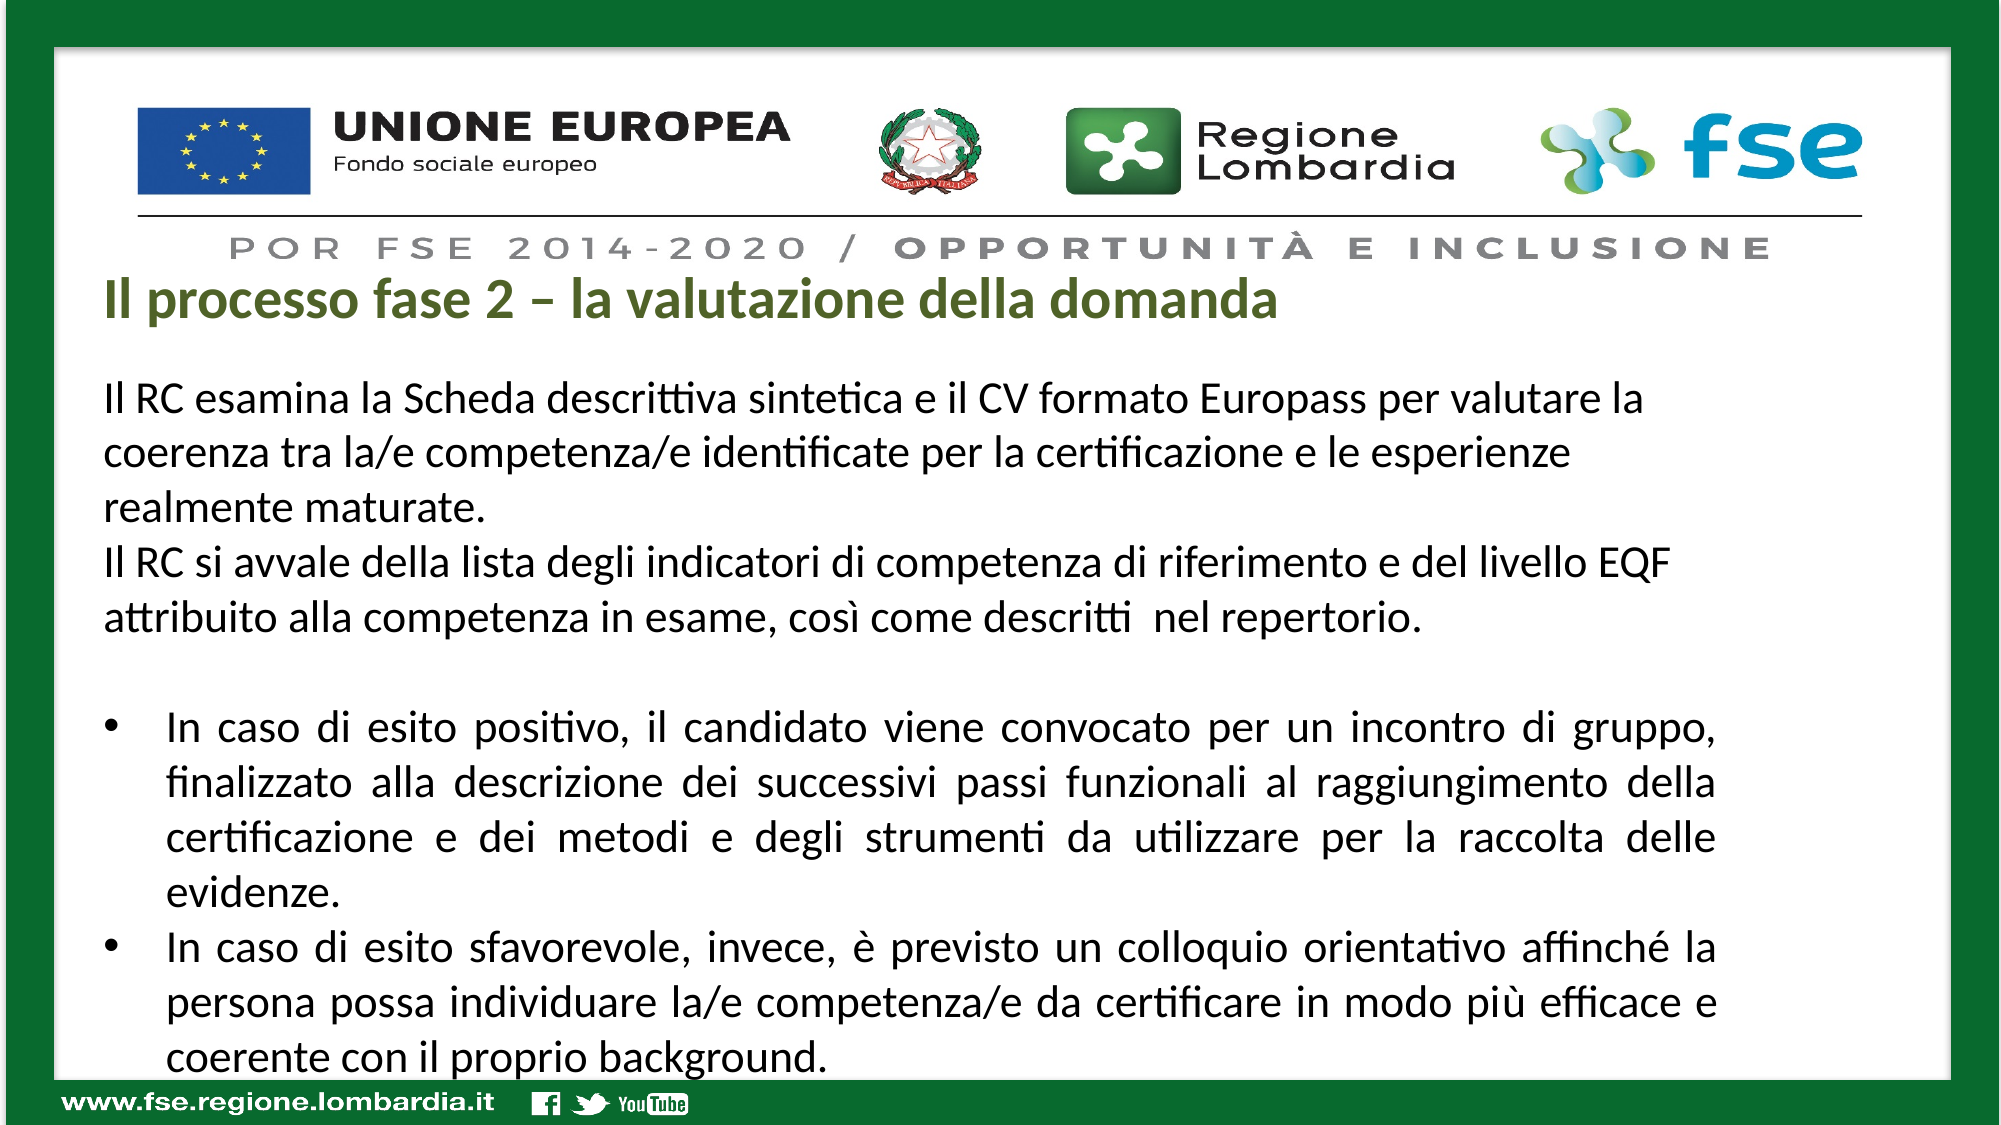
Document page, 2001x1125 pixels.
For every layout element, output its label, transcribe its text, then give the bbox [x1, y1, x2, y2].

text_box Il processo fase 2 – la valutazione della domanda [88, 252, 1733, 338]
picture [60, 1091, 689, 1116]
picture [132, 103, 1867, 267]
text_box Il RC esamina la Scheda descrittiva sintetica e il CV formato Europass per valutare la coerenza tra la/e competenza/e identificate per la certificazione e le esperienze realmente maturate. Il RC si avvale della lista degli indicatori di competenza di riferimento e del livello EQF attribuito alla competenza in esame, così come descritti nel repertorio. In caso di esito positivo, il candidato viene convocato per un incontro di gruppo, finalizzato alla descrizione dei successivi passi funzionali al raggiungimento della certificazione e dei metodi e degli strumenti da utilizzare per la raccolta delle evidenze. In caso di esito sfavorevole, invece, è previsto un colloquio orientativo affinché la persona possa individuare la/e competenza/e da certificare in modo più efficace e coerente con il proprio background. [88, 359, 1733, 1090]
